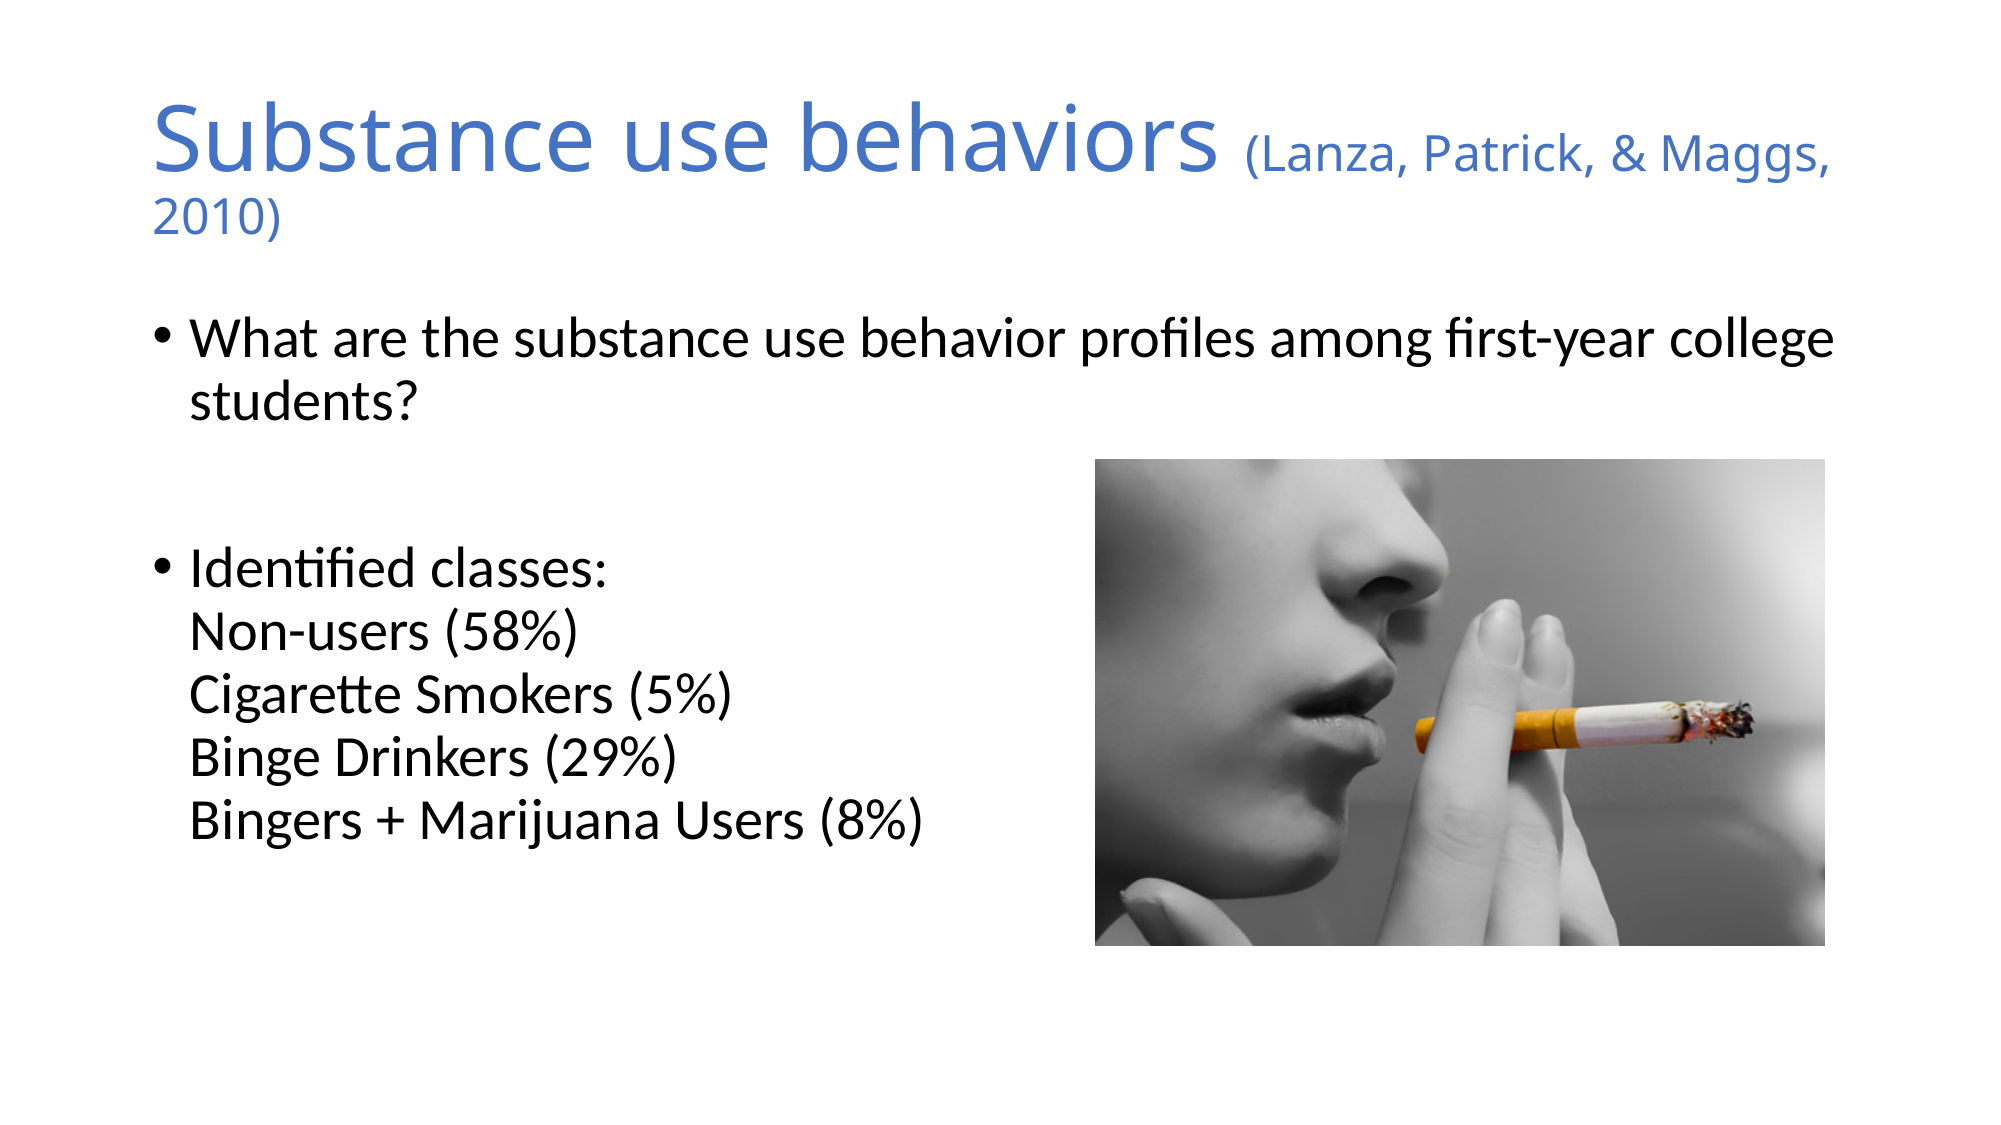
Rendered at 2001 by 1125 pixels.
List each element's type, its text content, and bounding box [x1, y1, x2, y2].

title Substance use behaviors (Lanza, Patrick, & Maggs, 2010) [137, 59, 1863, 278]
list What are the substance use behavior profiles among first-year college students? Identified classes: Non-users (58%) Cigarette Smokers (5%) Binge Drinkers (29%) Bingers + Marijuana Users (8%) [137, 299, 1863, 1014]
picture [1095, 459, 1825, 946]
